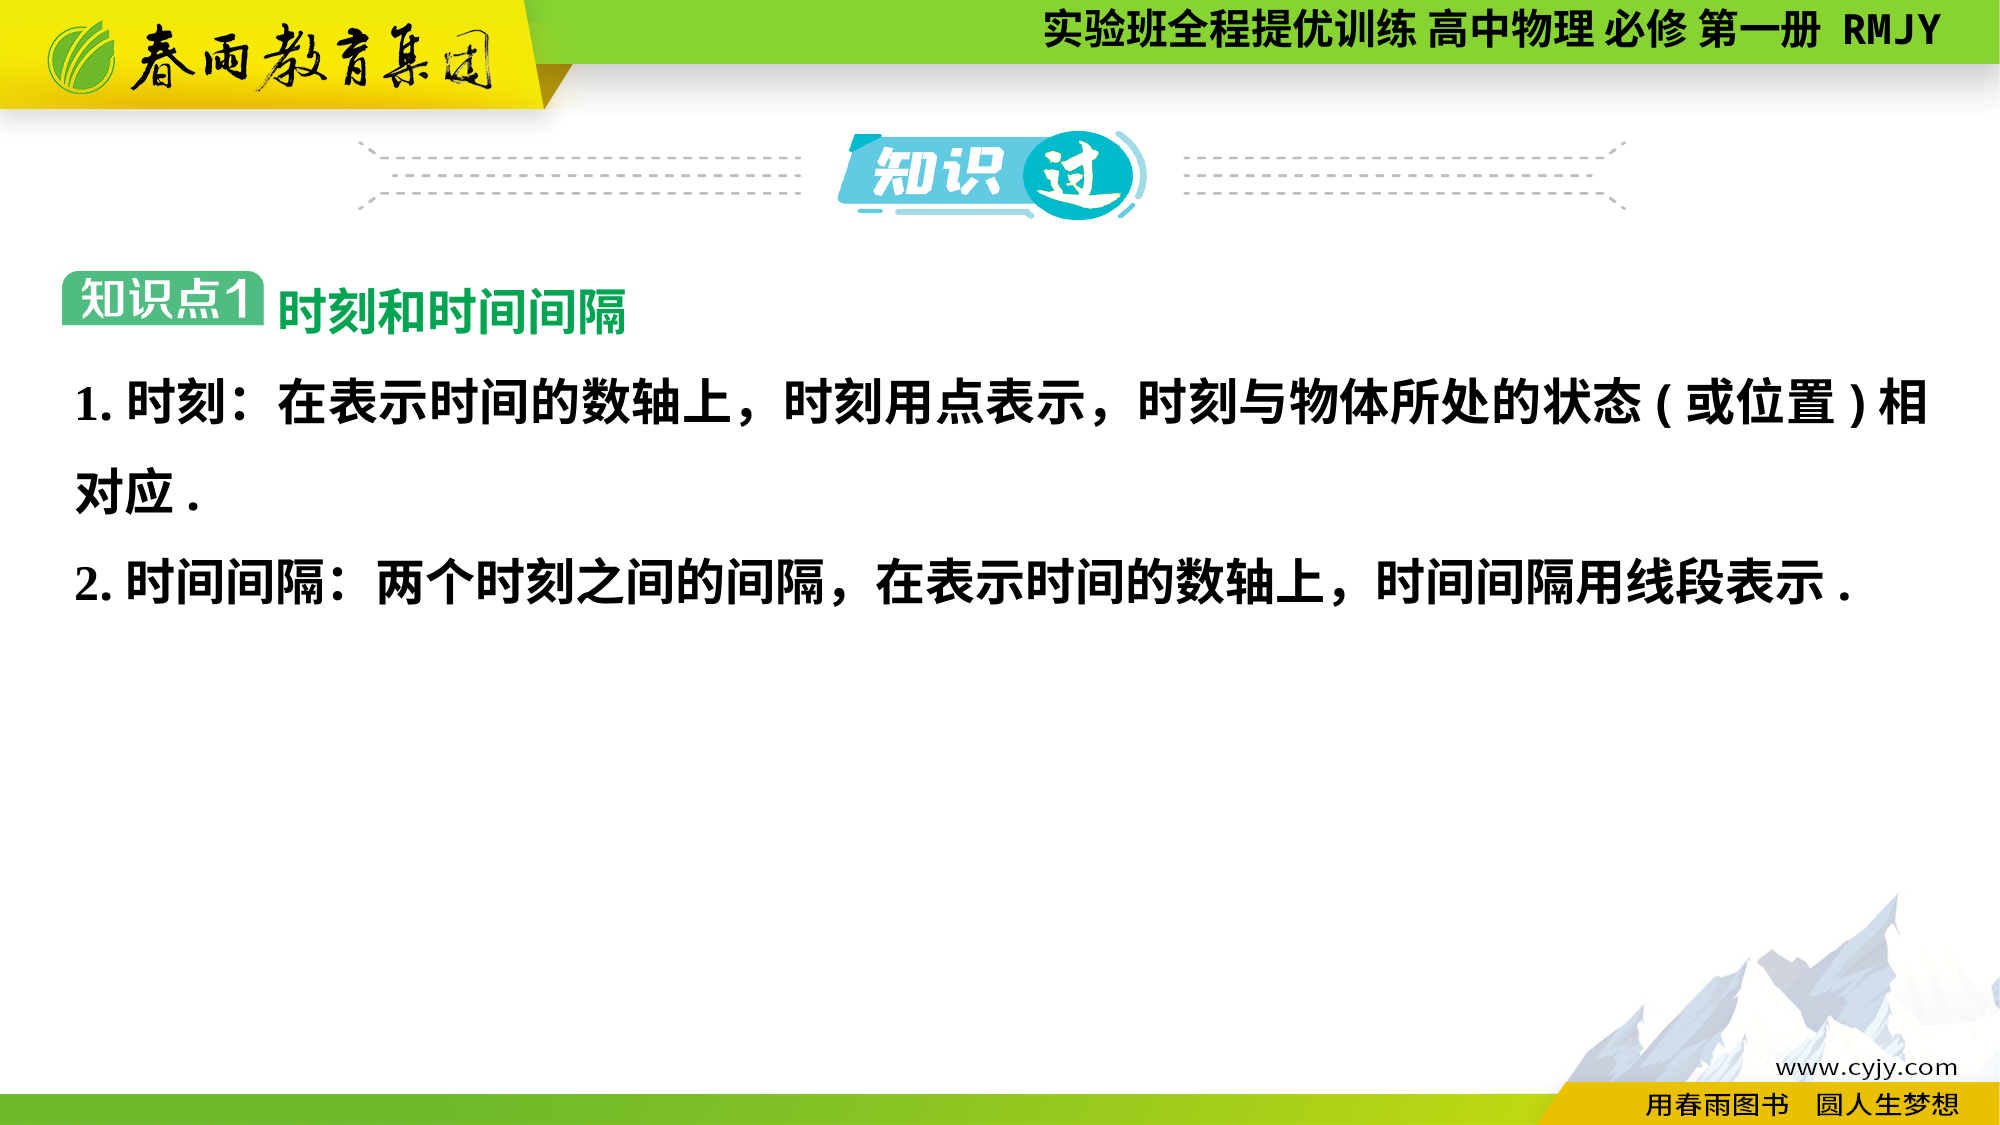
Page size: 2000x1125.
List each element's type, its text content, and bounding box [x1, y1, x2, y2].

list 时刻和时间间隔 1.时刻：在表示时间的数轴上，时刻用点表示，时刻与物体所处的状态(或位置)相对应. 2.时间间隔：两个时刻之间的间隔，在表示时间的数轴上，时间间隔用线段表示. [59, 242, 1944, 610]
picture [0, 0, 2000, 1125]
